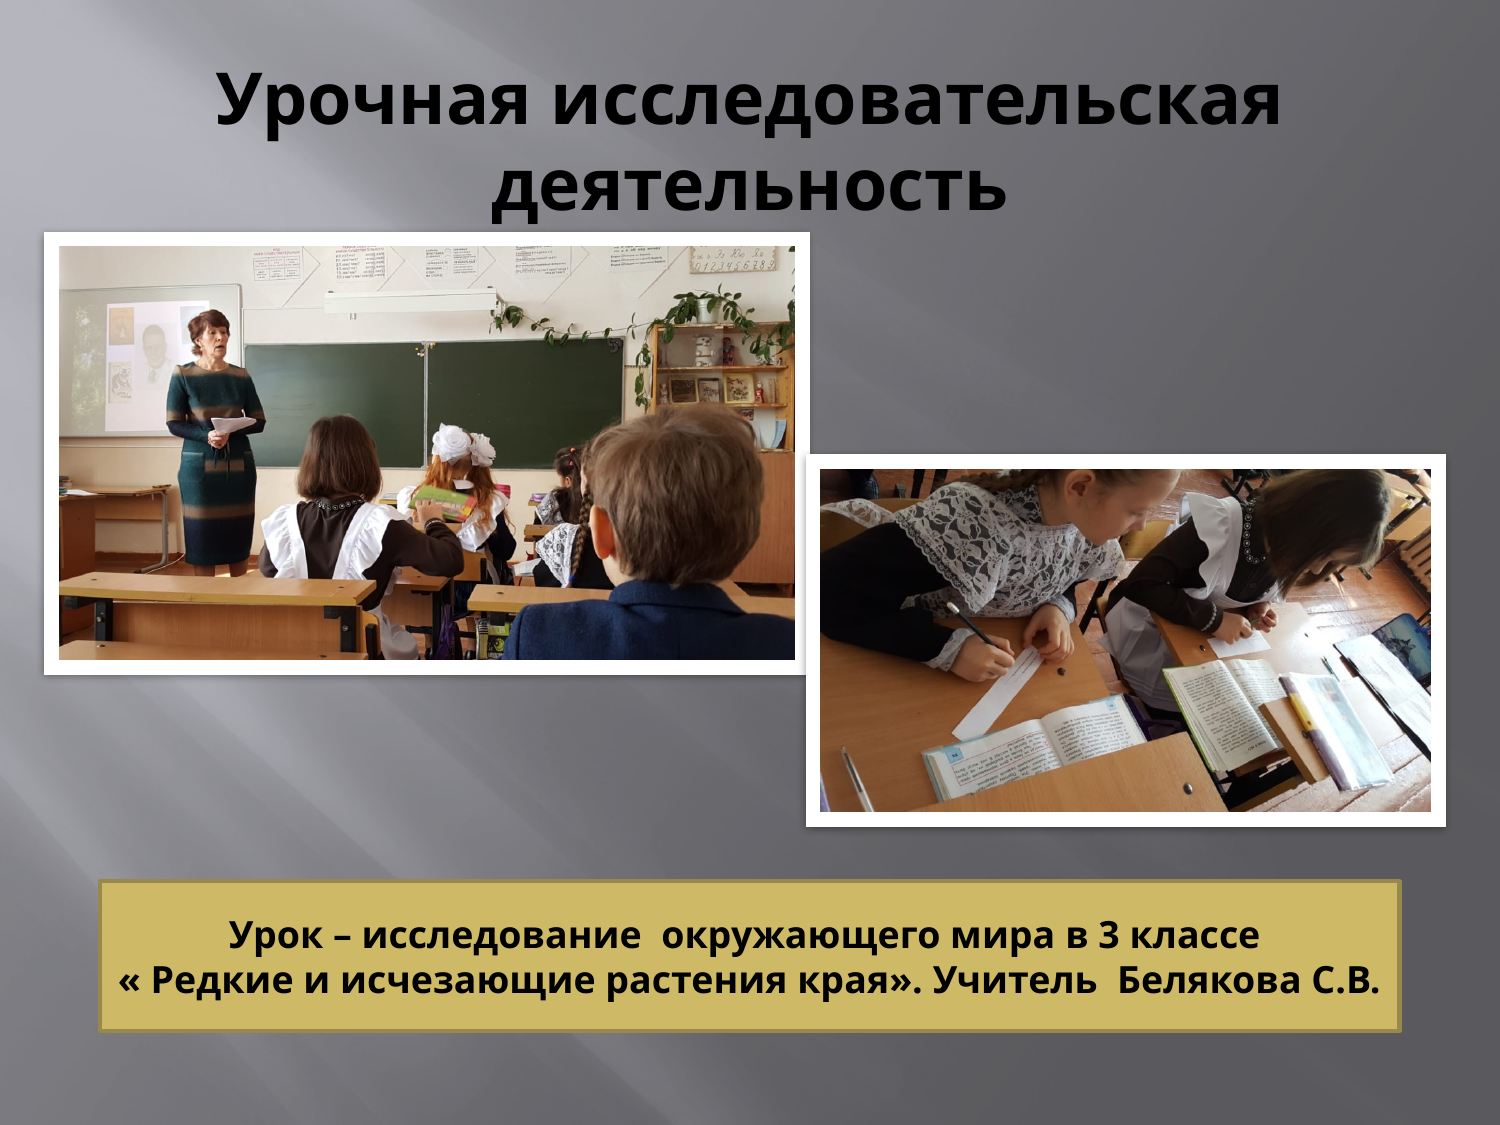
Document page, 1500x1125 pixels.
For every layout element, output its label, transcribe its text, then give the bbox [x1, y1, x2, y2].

title Урочная исследовательская деятельность [75, 45, 1425, 233]
picture [58, 245, 796, 661]
text_box Урок – исследование окружающего мира в 3 классе « Редкие и исчезающие растения края». Учитель Белякова С.В. [98, 879, 1402, 1033]
picture [820, 468, 1432, 813]
